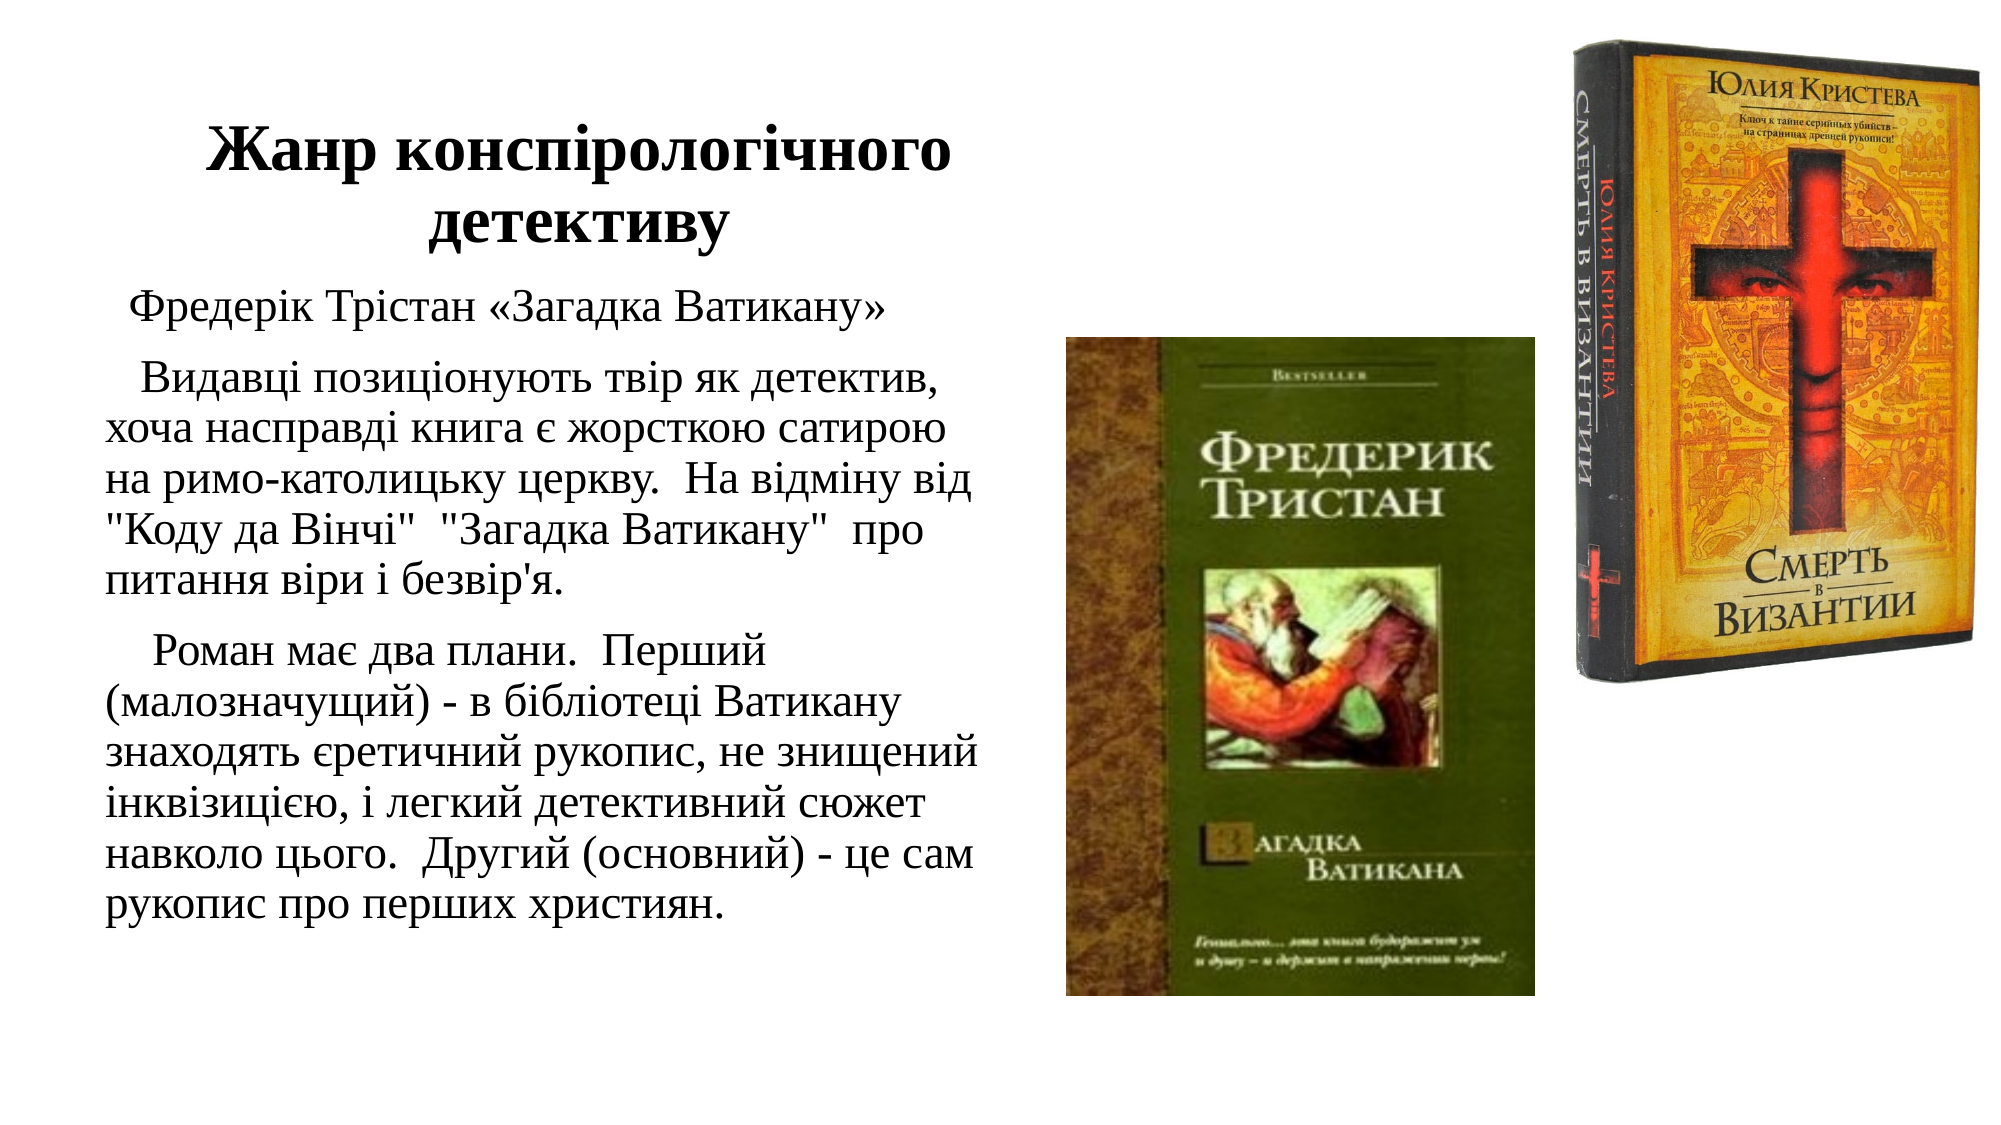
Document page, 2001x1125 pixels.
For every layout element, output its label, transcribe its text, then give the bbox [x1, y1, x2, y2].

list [1066, 337, 1535, 996]
picture [1550, 15, 2000, 705]
title Жанр конспірологічного детективу [137, 75, 1022, 264]
list Фредерік Трістан «Загадка Ватикану» Видавці позиціонують твір як детектив, хоча насправді книга є жорсткою сатирою на римо-католицьку церкву. На відміну від "Коду да Вінчі" "Загадка Ватикану" про питання віри і безвір'я. Роман має два плани. Перший (малозначущий) - в бібліотеці Ватикану знаходять єретичний рукопис, не знищений інквізицією, і легкий детективний сюжет навколо цього. Другий (основний) - це сам рукопис про перших християн. [90, 273, 1000, 963]
